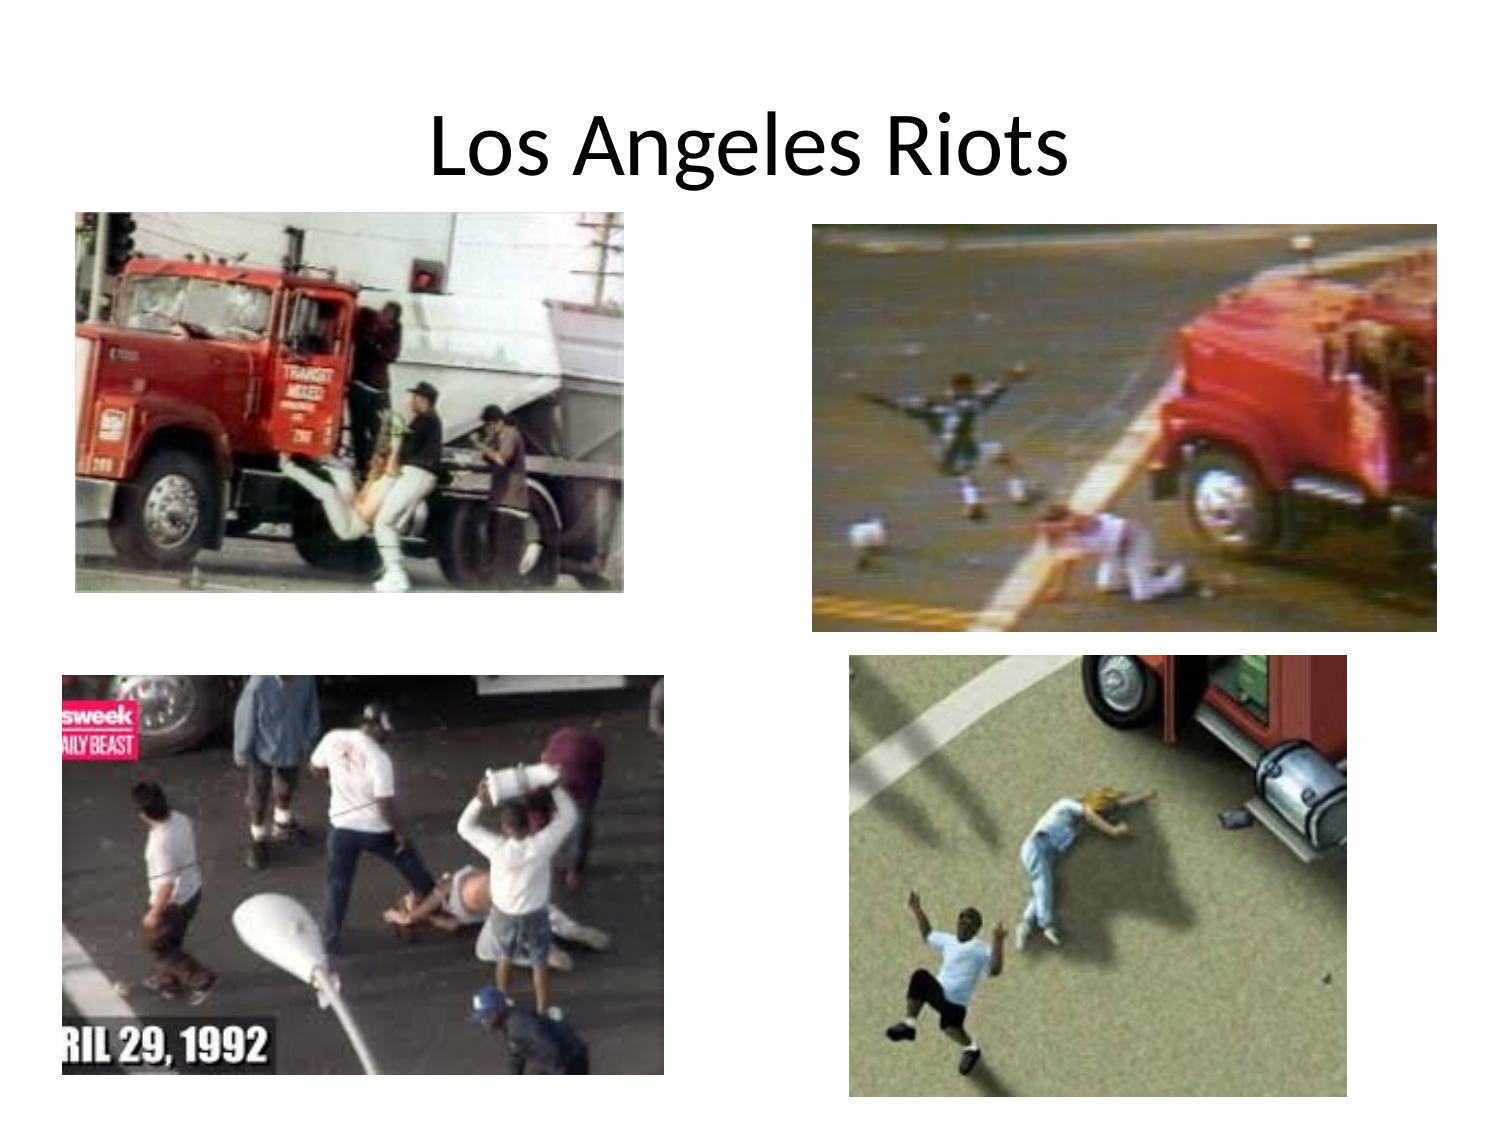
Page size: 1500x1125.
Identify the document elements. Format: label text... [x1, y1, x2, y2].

title Los Angeles Riots [75, 45, 1425, 233]
picture [849, 655, 1348, 1097]
picture [812, 224, 1438, 632]
picture [62, 674, 664, 1076]
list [74, 212, 624, 593]
